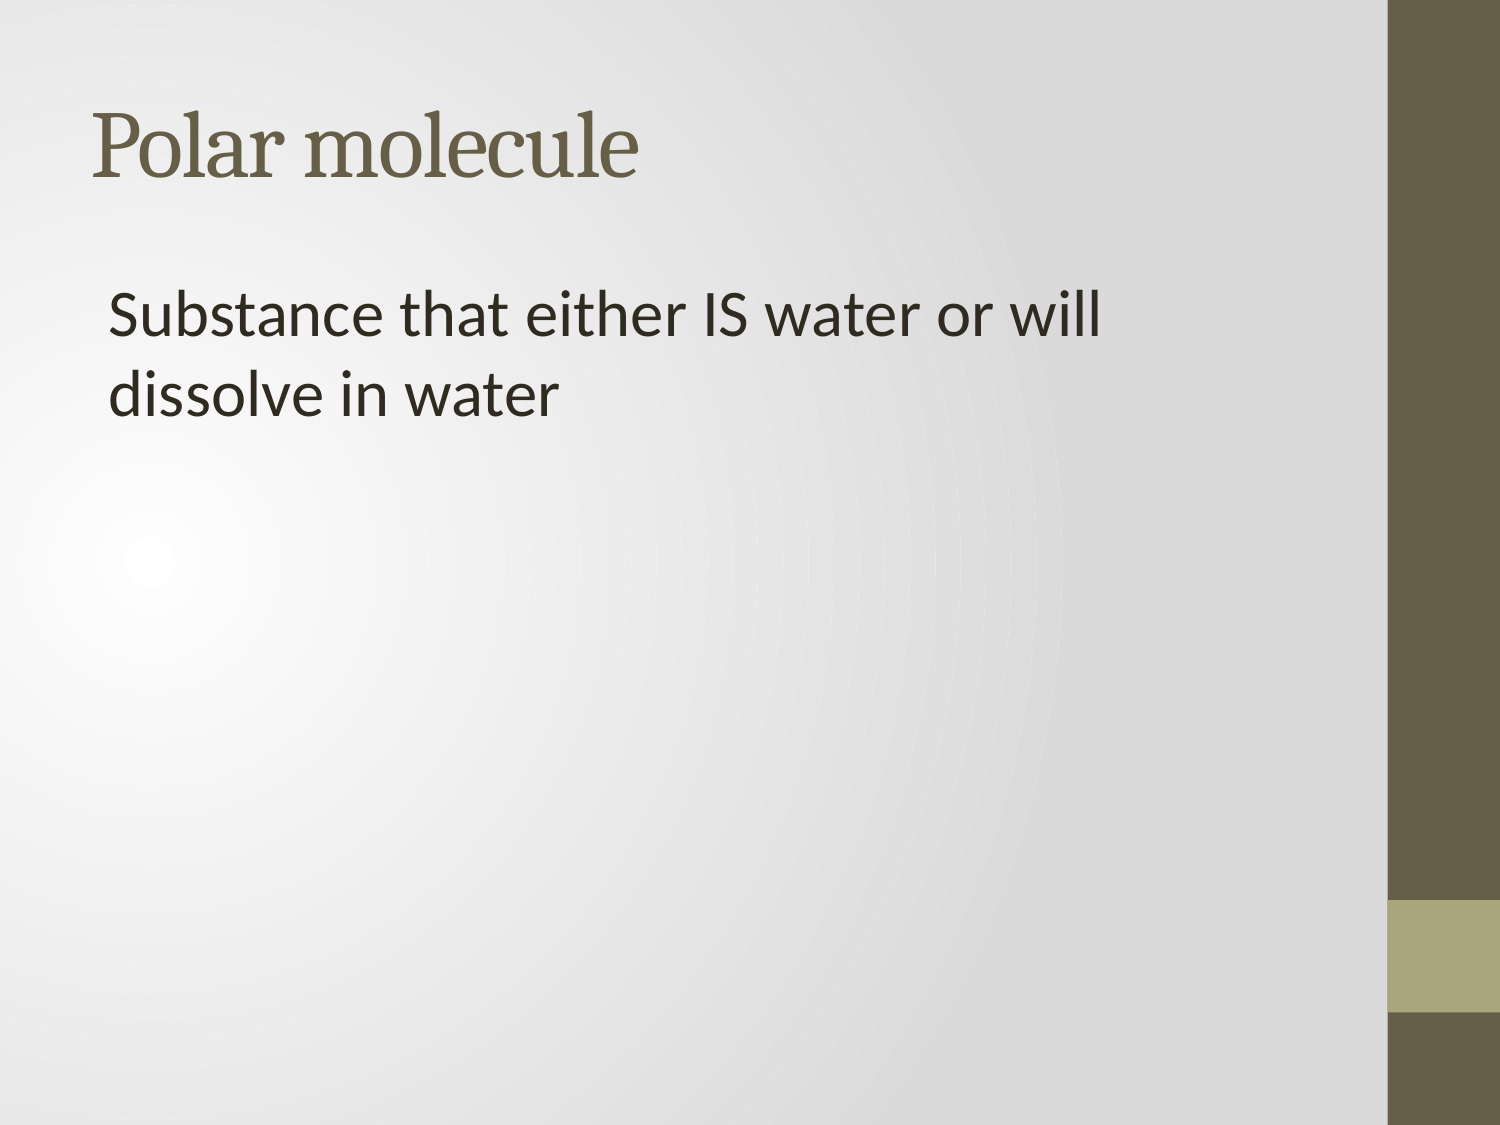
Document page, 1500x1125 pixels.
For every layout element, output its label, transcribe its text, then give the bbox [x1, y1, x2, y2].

list Substance that either IS water or will dissolve in water [75, 262, 1325, 1050]
title Polar molecule [75, 45, 1325, 233]
